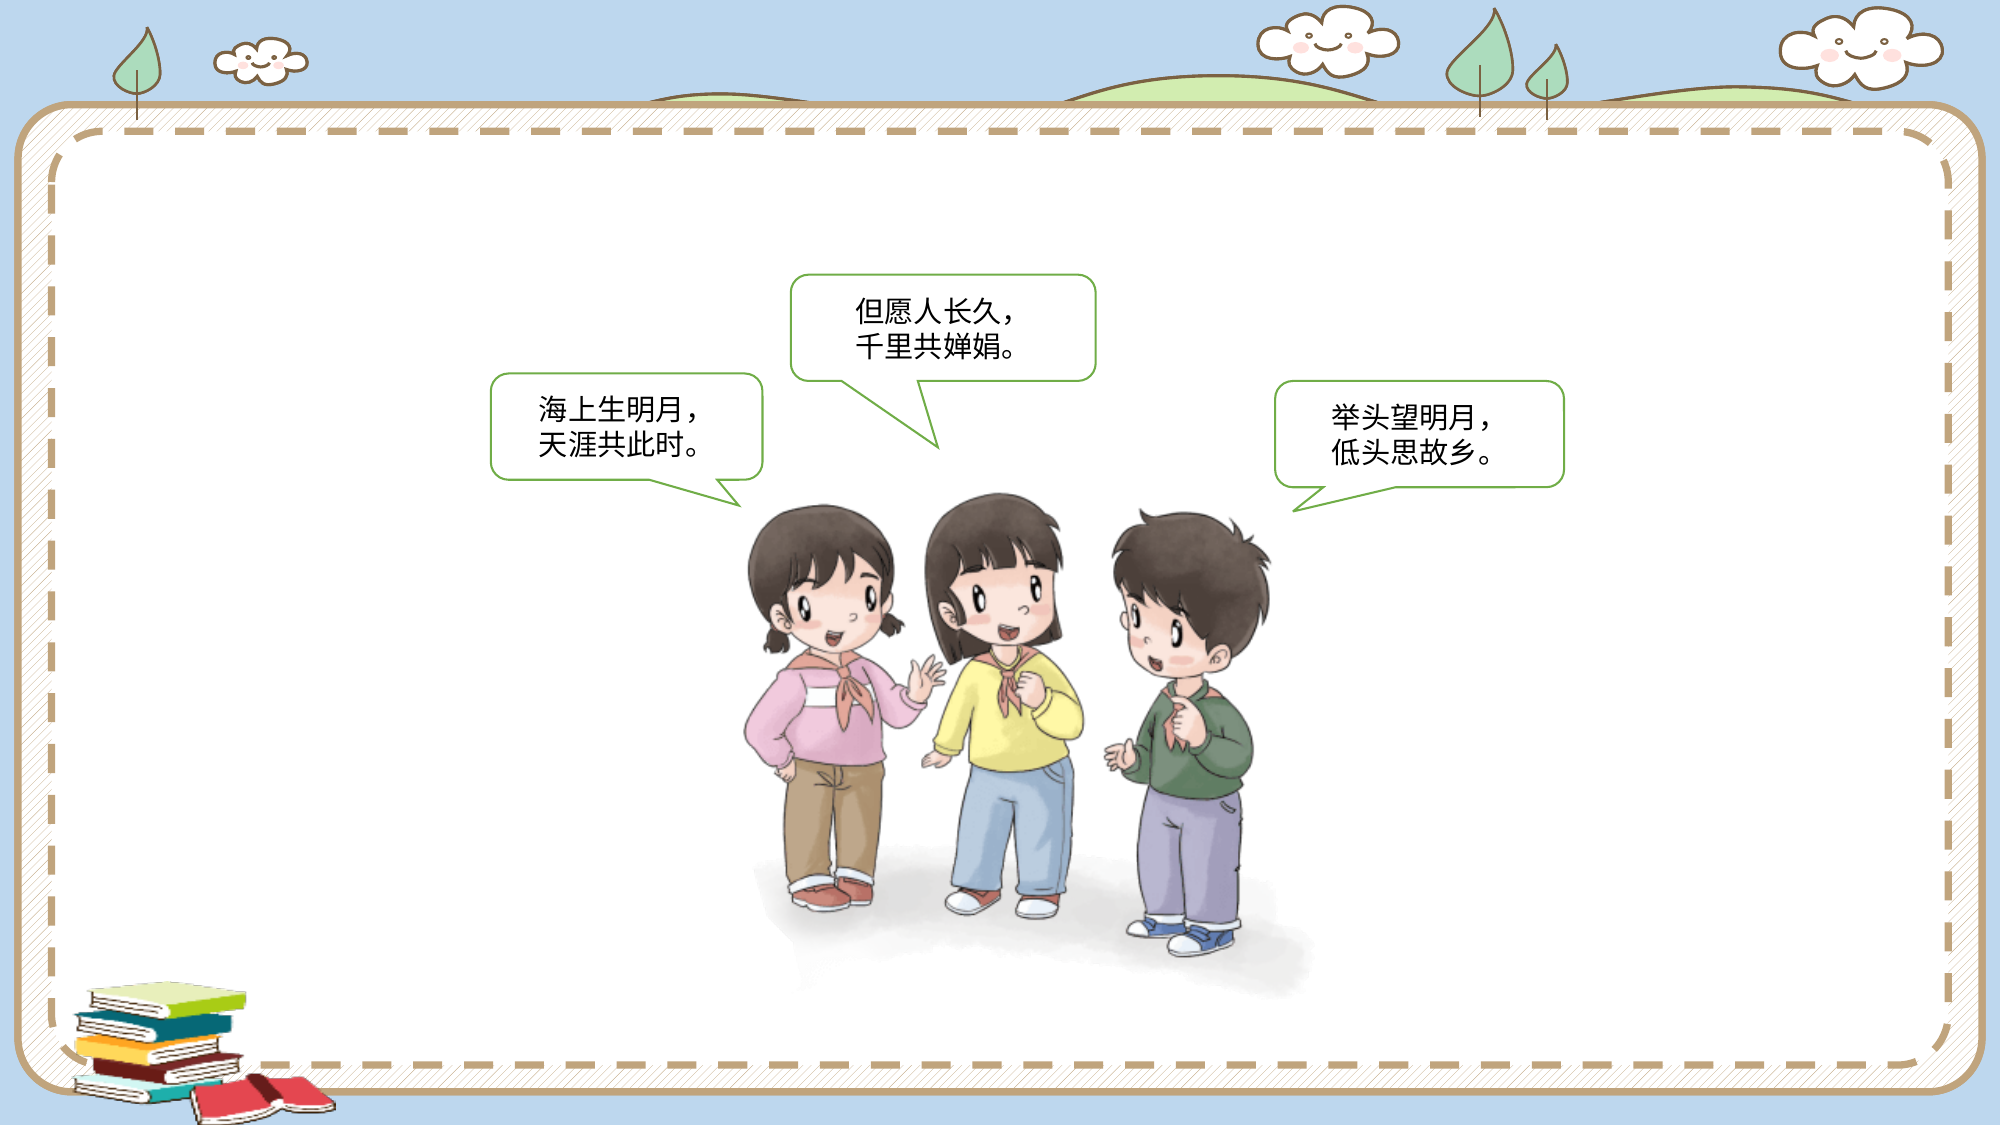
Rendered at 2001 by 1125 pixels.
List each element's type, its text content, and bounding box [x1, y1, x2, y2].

picture [71, 981, 336, 1125]
picture [728, 479, 1326, 1000]
text_box 举头望明月， 低头思故乡。 [1274, 379, 1566, 505]
text_box 海上生明月， 天涯共此时。 [489, 372, 764, 504]
text_box 但愿人长久， 千里共婵娟。 [789, 273, 1097, 450]
